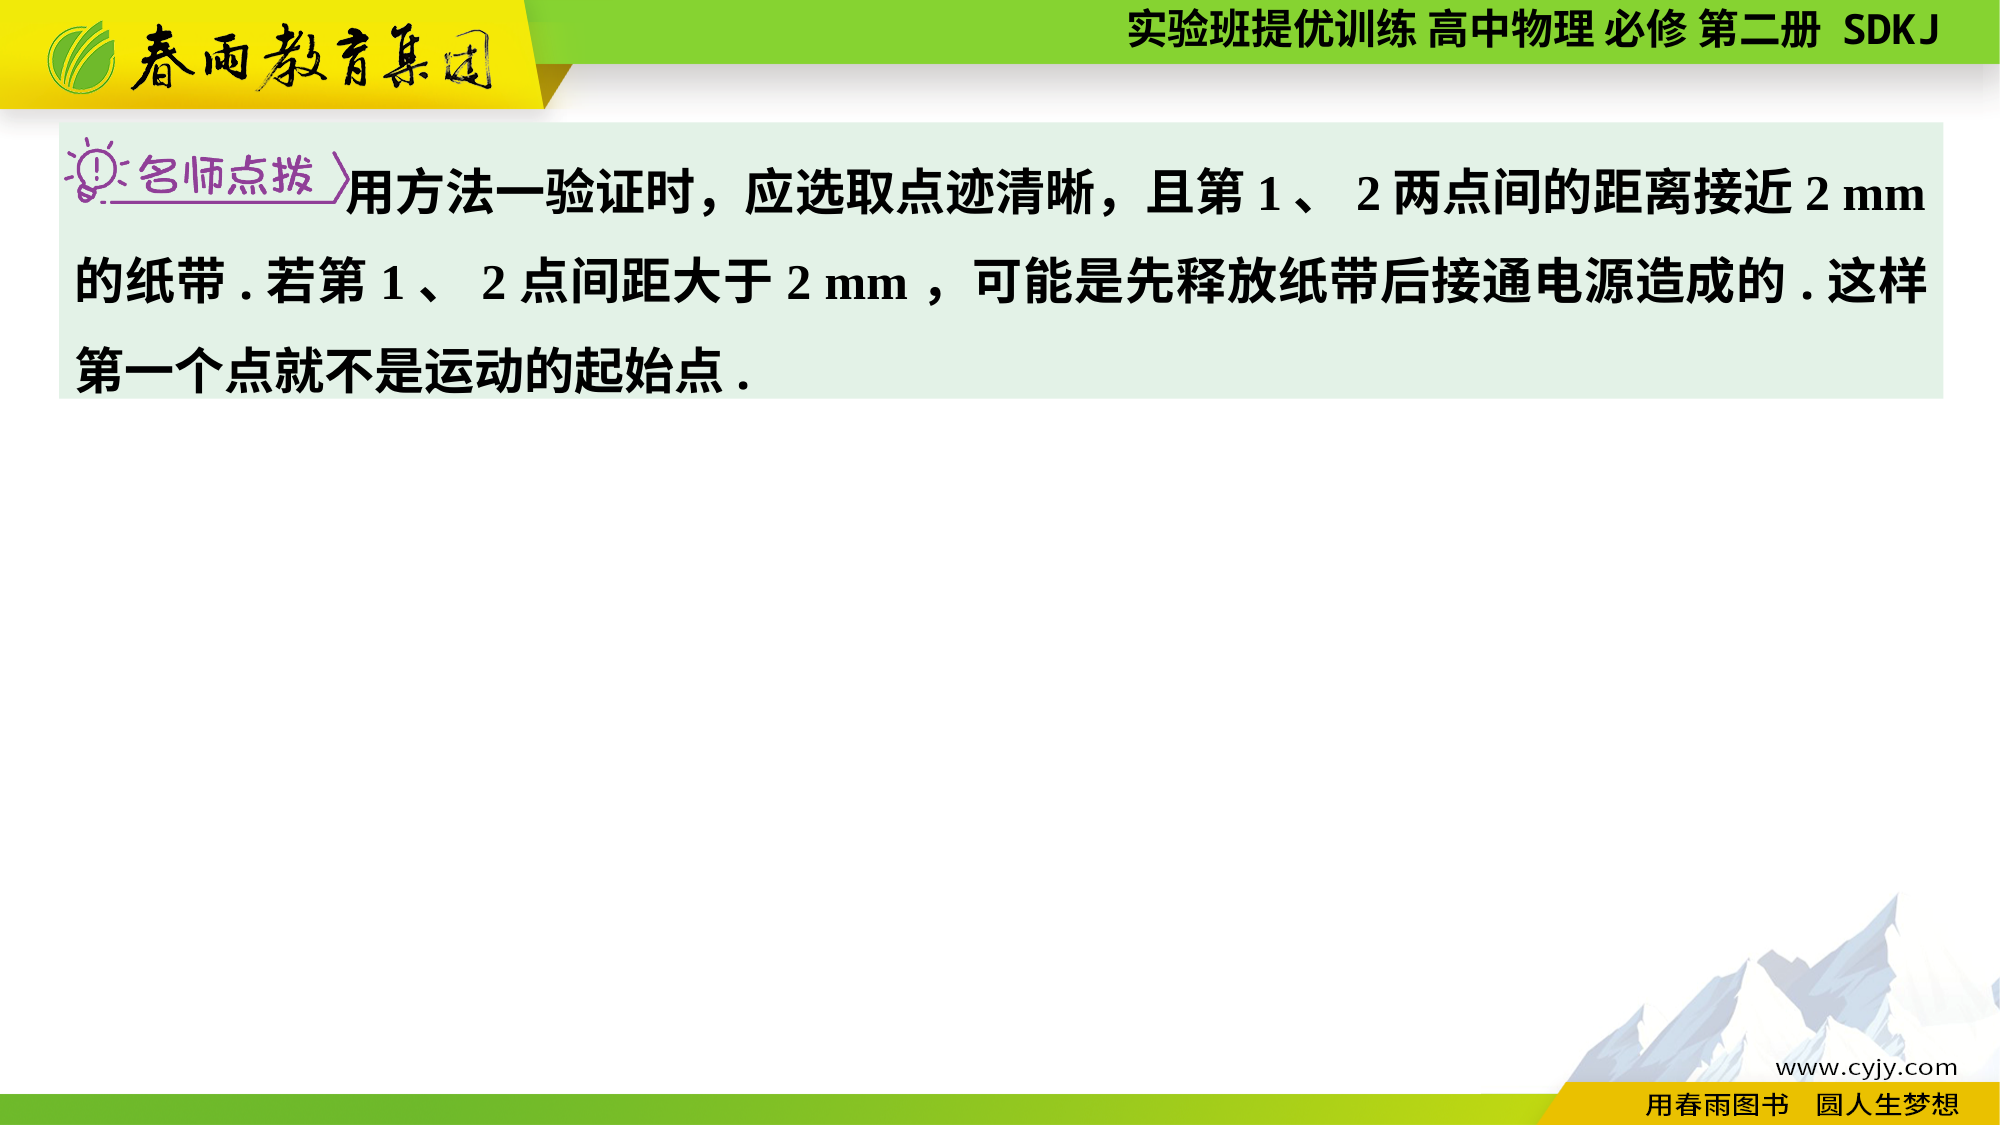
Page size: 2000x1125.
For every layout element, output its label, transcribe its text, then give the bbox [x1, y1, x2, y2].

list 用方法一验证时，应选取点迹清晰，且第1、2两点间的距离接近2 mm的纸带.若第1、2点间距大于2 mm，可能是先释放纸带后接通电源造成的.这样第一个点就不是运动的起始点. [59, 122, 1944, 399]
picture [0, 0, 2000, 1125]
